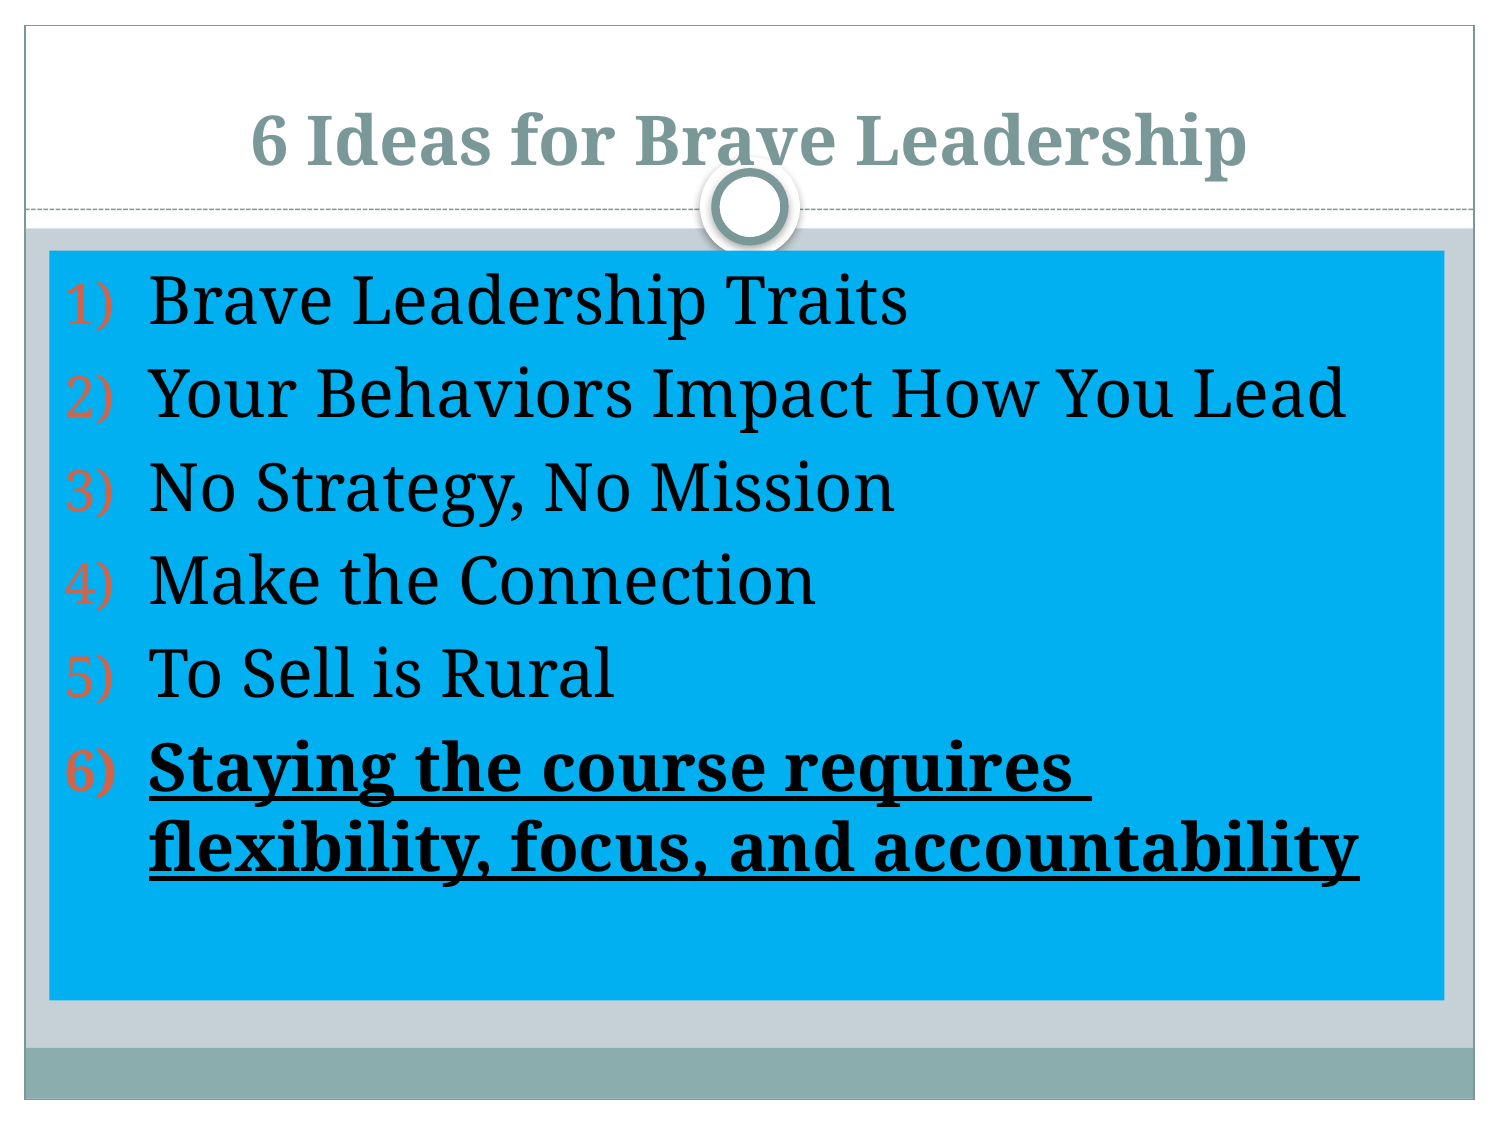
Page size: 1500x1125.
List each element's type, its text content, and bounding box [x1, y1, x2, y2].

title 6 Ideas for Brave Leadership [50, 62, 1450, 187]
list Brave Leadership Traits Your Behaviors Impact How You Lead No Strategy, No Mission Make the Connection To Sell is Rural Staying the course requires flexibility, focus, and accountability [49, 250, 1445, 1001]
